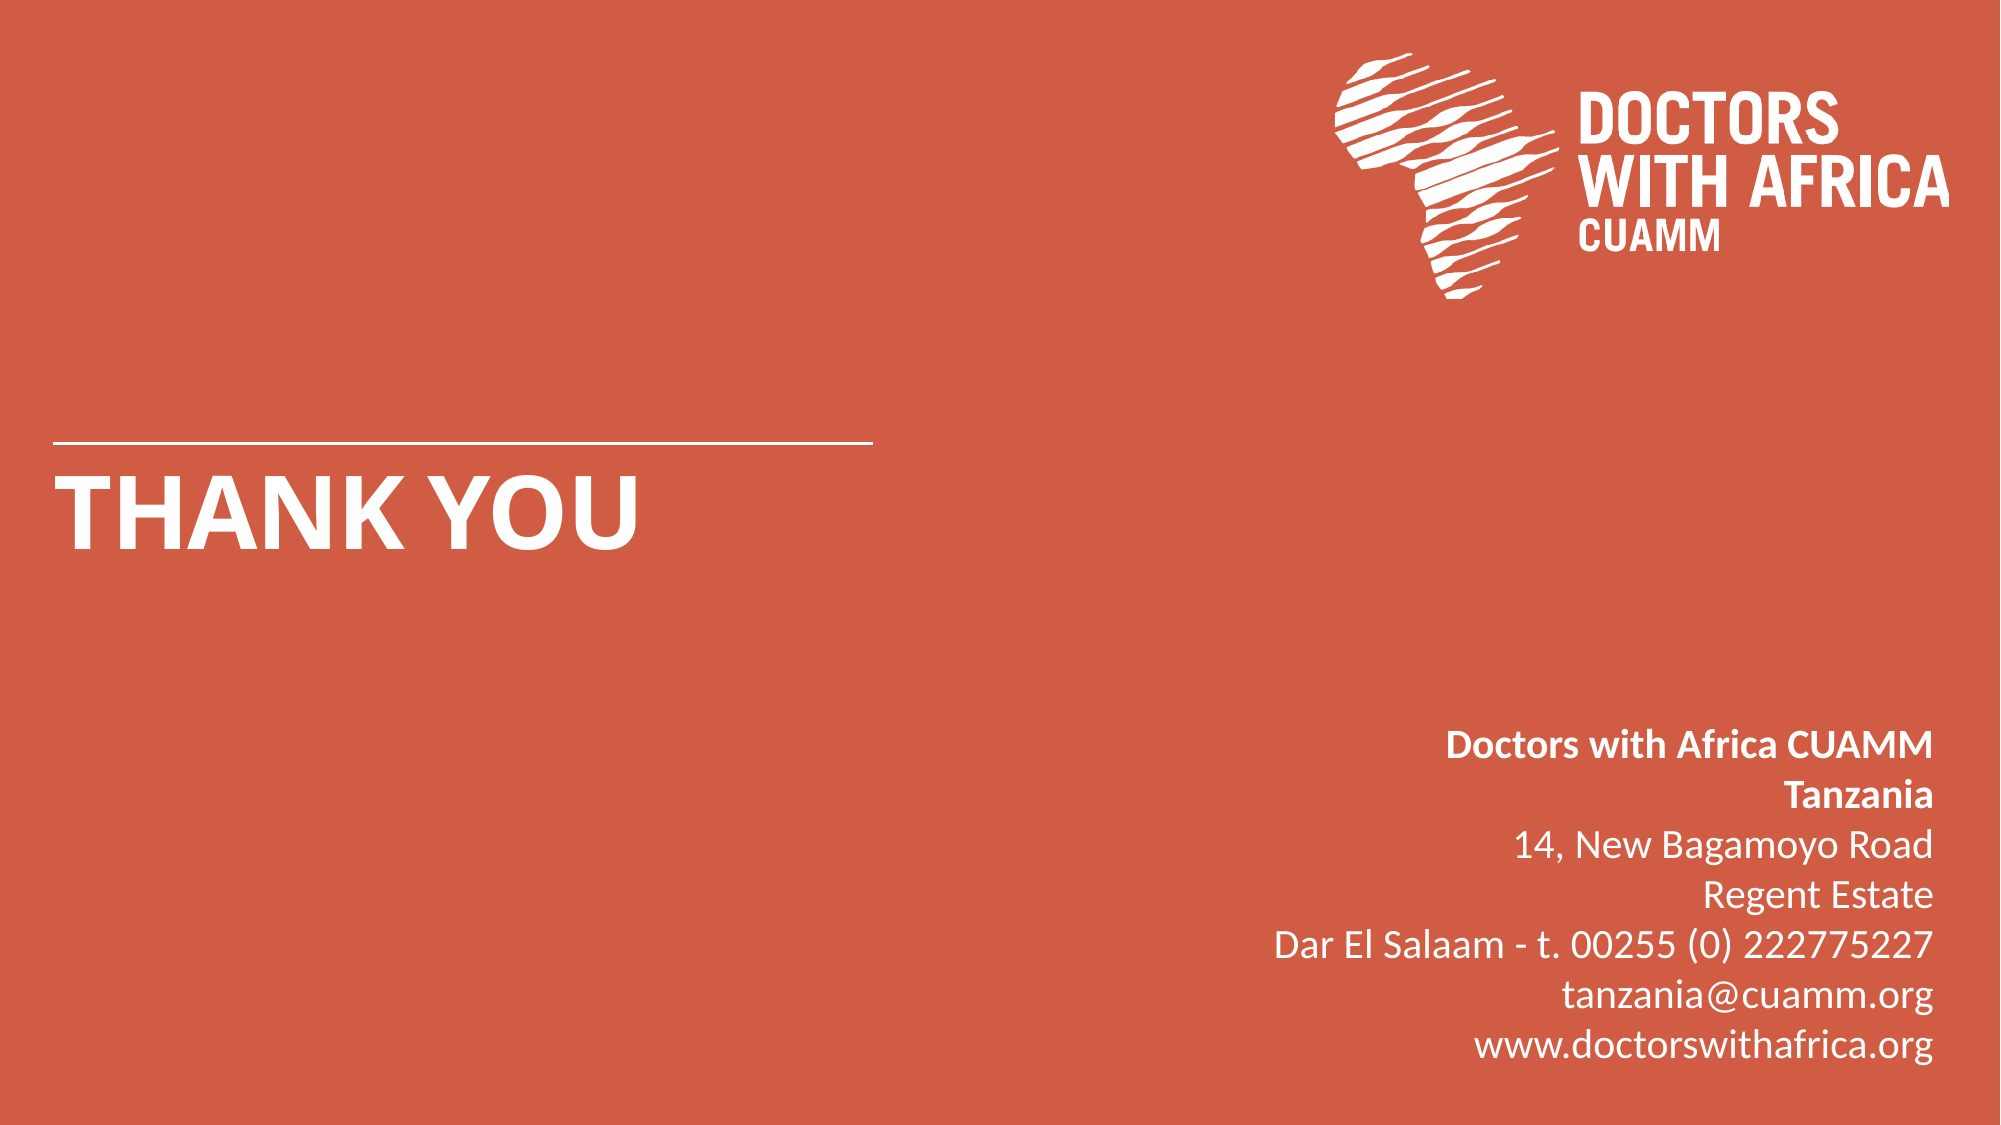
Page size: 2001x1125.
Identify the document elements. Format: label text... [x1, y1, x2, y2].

text_box THANK YOU [52, 474, 907, 570]
picture [1334, 52, 1949, 299]
text_box Doctors with Africa CUAMM Tanzania 14, New Bagamoyo Road Regent Estate Dar El Salaam - t. 00255 (0) 222775227 tanzania@cuamm.org www.doctorswithafrica.org [1254, 709, 1949, 1075]
